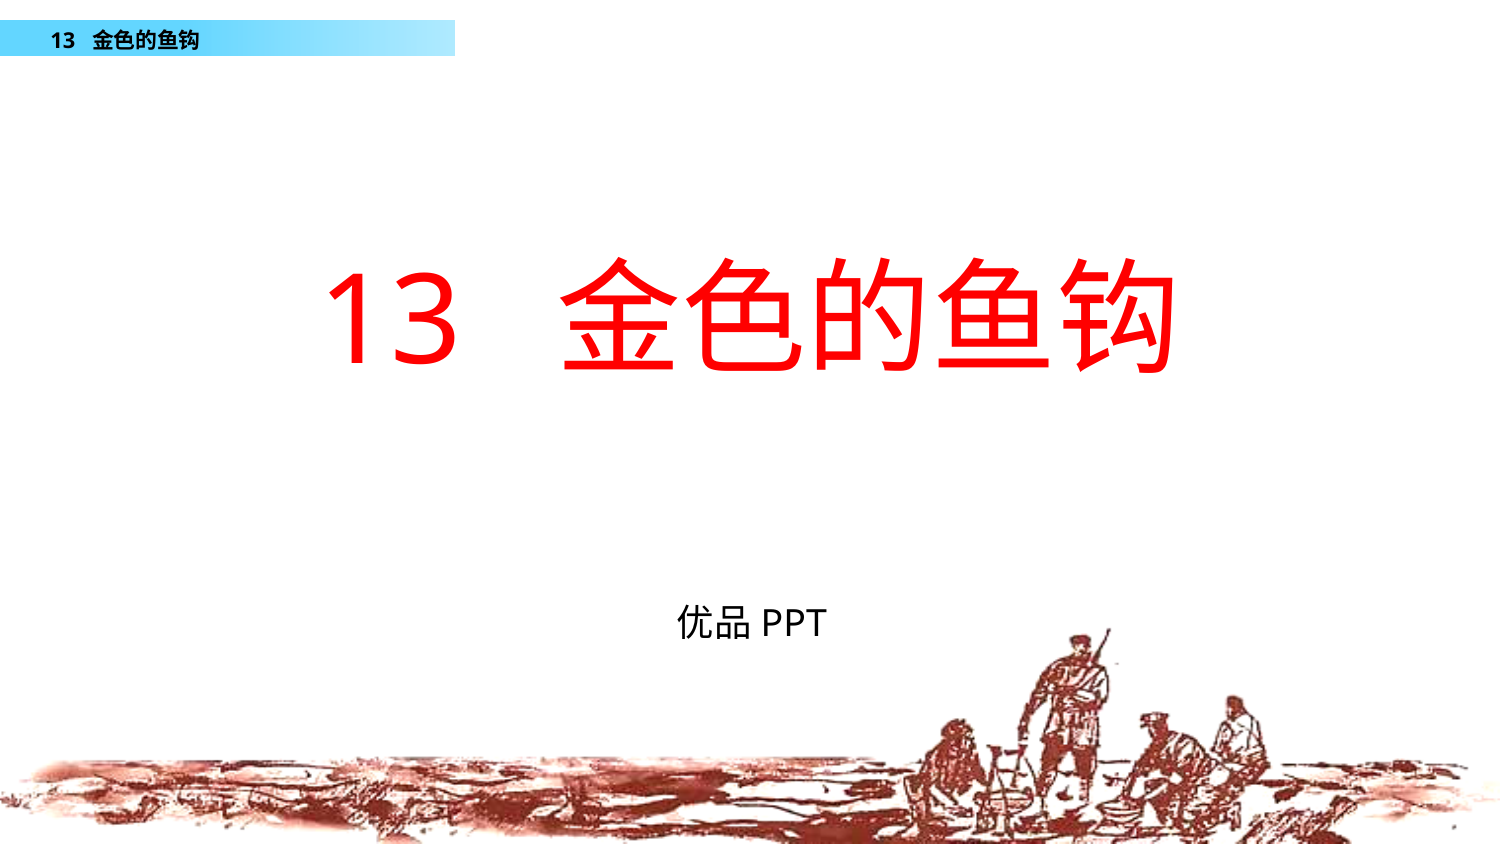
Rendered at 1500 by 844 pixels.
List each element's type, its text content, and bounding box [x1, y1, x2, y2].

text_box 13 金色的鱼钩 [9, 242, 1495, 389]
text_box 优品PPT [3, 587, 1500, 652]
